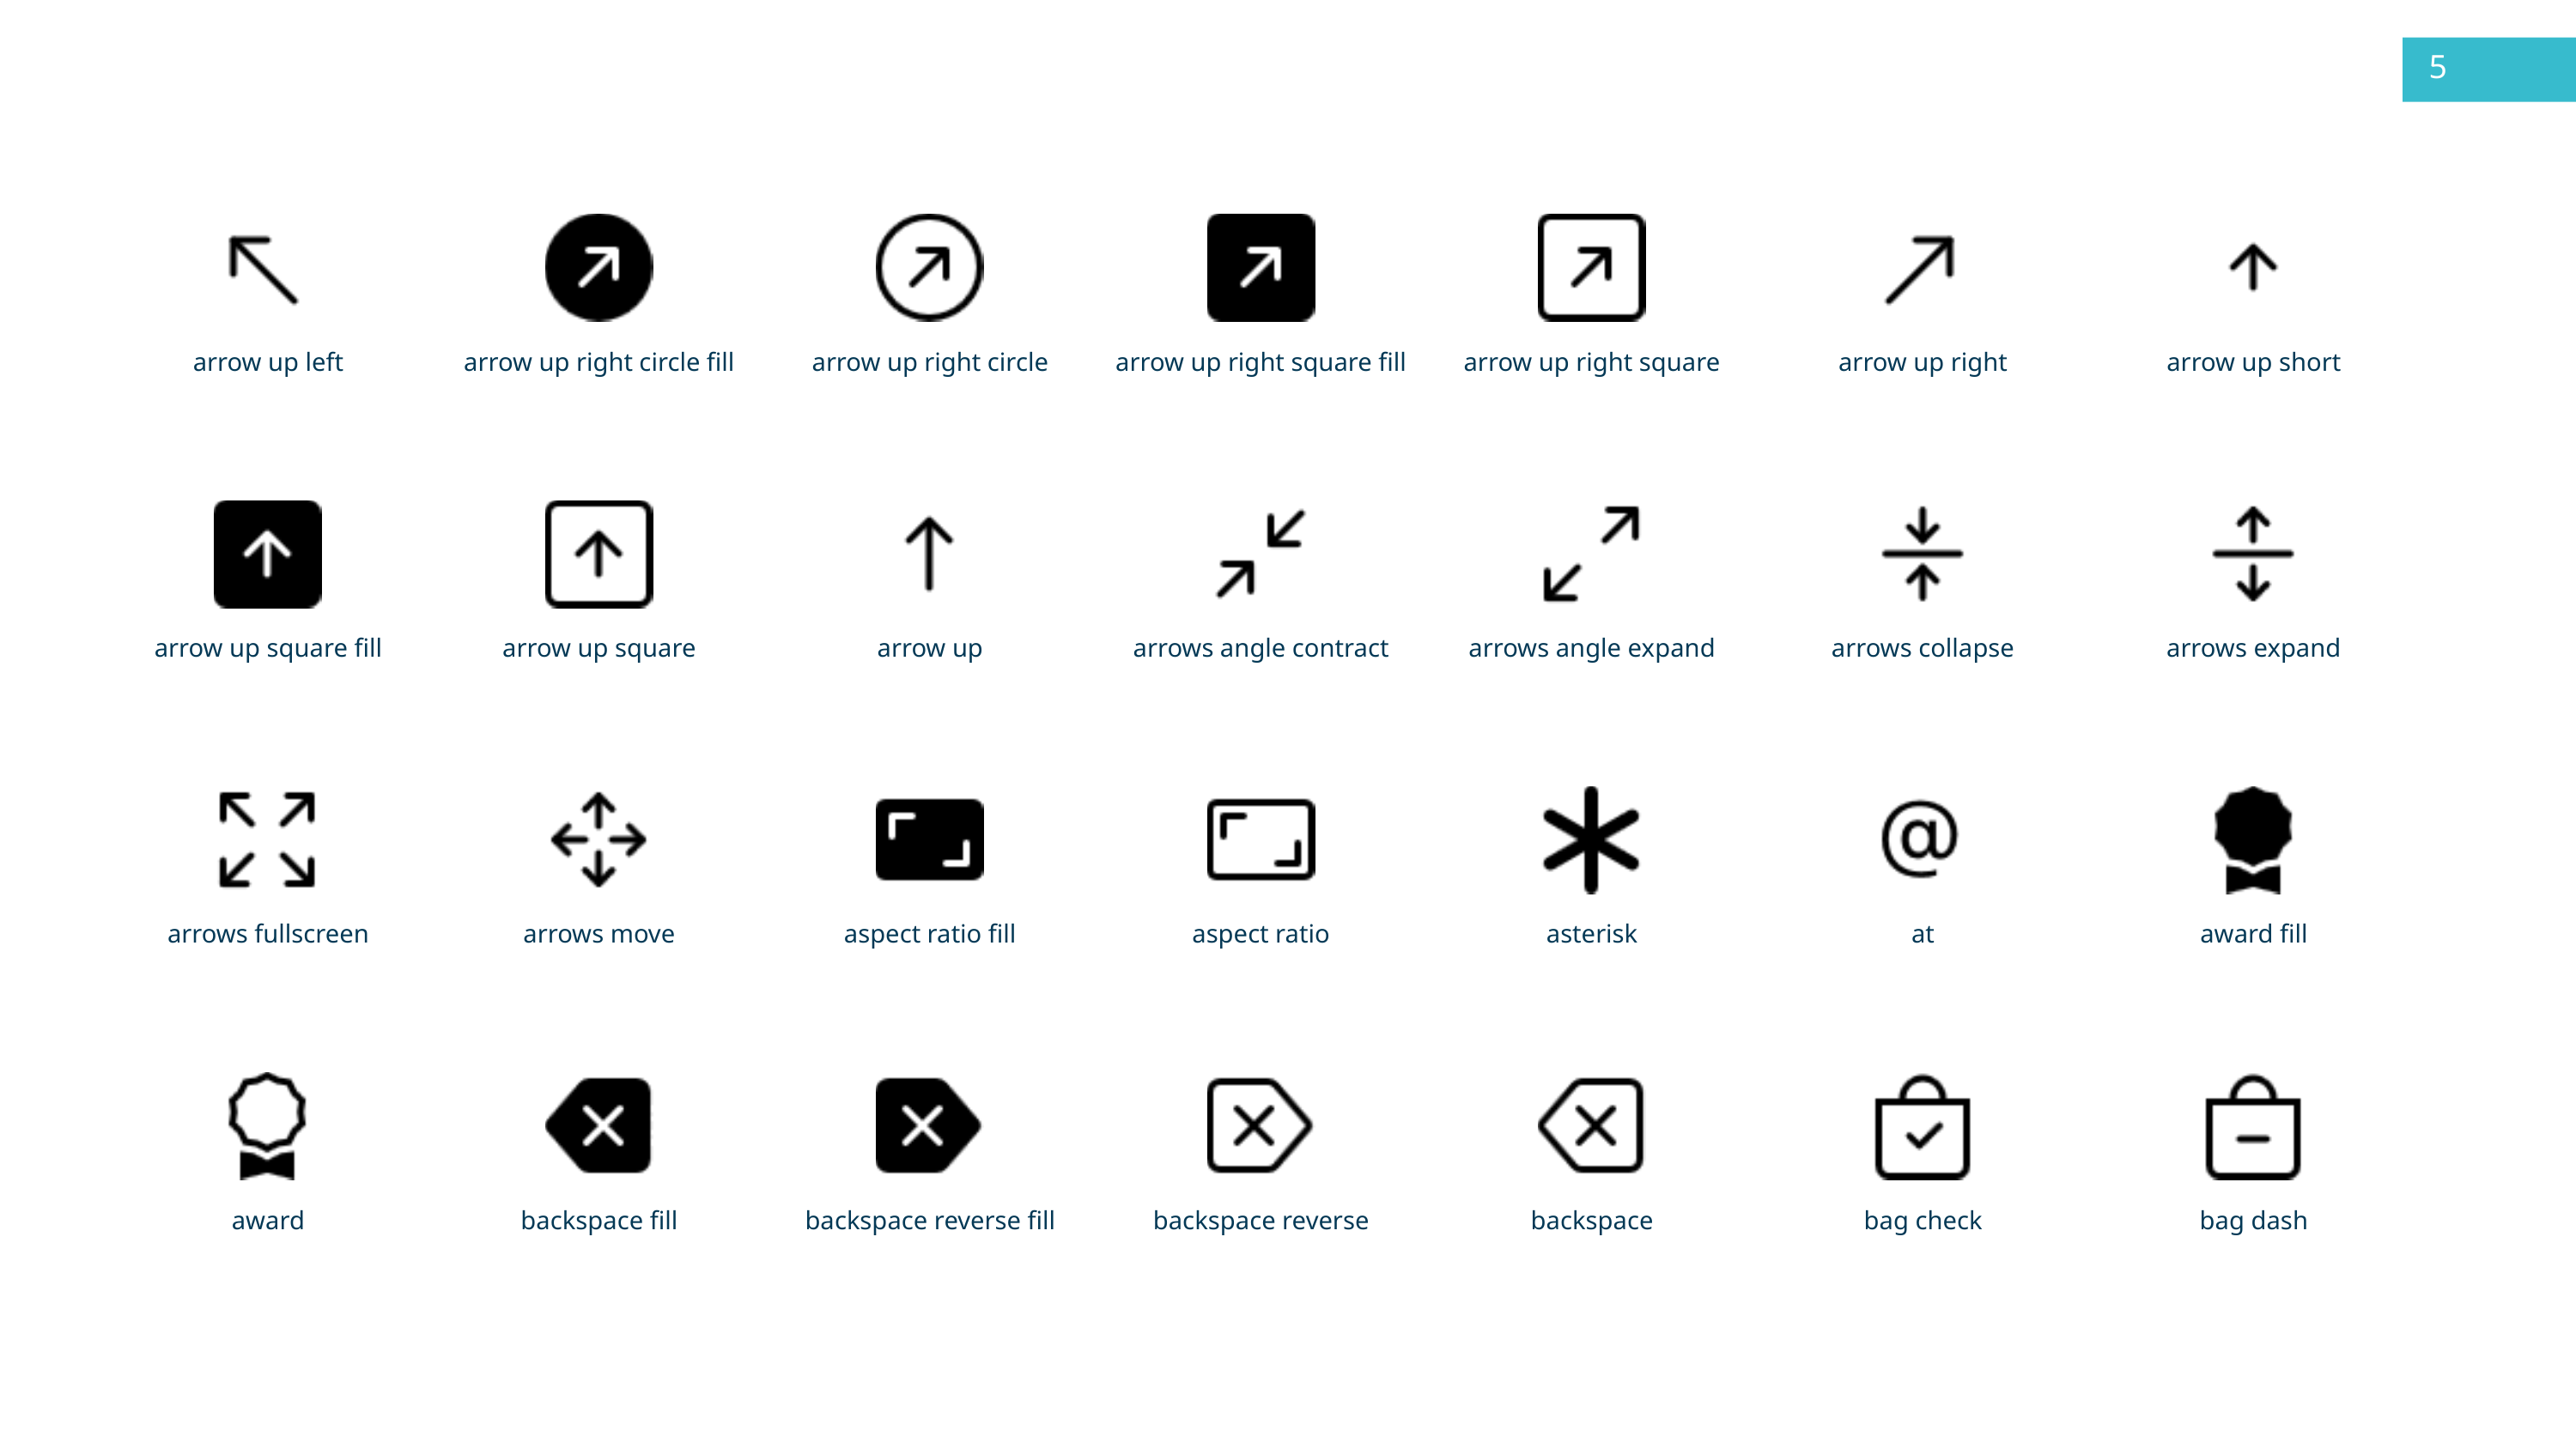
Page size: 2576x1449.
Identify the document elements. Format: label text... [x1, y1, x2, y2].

picture [214, 500, 323, 609]
picture [545, 786, 653, 894]
text_box asterisk [1413, 912, 1744, 955]
picture [1538, 786, 1646, 894]
picture [214, 1072, 323, 1181]
picture [1207, 214, 1315, 323]
text_box arrows angle contract [1082, 626, 1413, 669]
text_box aspect ratio fill [750, 912, 1082, 955]
picture [1538, 500, 1646, 609]
picture [1538, 214, 1646, 323]
picture [1538, 1072, 1646, 1181]
text_box award [89, 1197, 420, 1241]
text_box arrows angle expand [1413, 626, 1744, 669]
text_box arrows expand [2075, 626, 2433, 669]
picture [1207, 1072, 1315, 1181]
picture [1868, 1072, 1978, 1181]
picture [1868, 500, 1978, 609]
text_box arrow up right circle fill [420, 339, 750, 383]
text_box arrow up right [1744, 339, 2075, 383]
picture [876, 500, 985, 609]
picture [876, 1072, 985, 1181]
picture [2200, 1072, 2308, 1181]
text_box bag check [1744, 1197, 2075, 1241]
text_box bag dash [2075, 1197, 2433, 1241]
picture [1868, 786, 1978, 894]
text_box arrow up right square [1413, 339, 1744, 383]
picture [2200, 214, 2308, 323]
text_box arrow up square fill [89, 626, 420, 669]
text_box arrows move [420, 912, 750, 955]
picture [876, 786, 985, 894]
picture [1868, 214, 1978, 323]
picture [2200, 500, 2308, 609]
picture [876, 214, 985, 323]
text_box aspect ratio [1082, 912, 1413, 955]
text_box arrow up square [420, 626, 750, 669]
picture [1207, 500, 1315, 609]
text_box at [1744, 912, 2075, 955]
text_box arrow up [750, 626, 1082, 669]
text_box arrows collapse [1744, 626, 2075, 669]
text_box backspace [1413, 1197, 1744, 1241]
slide_number 5 [2415, 35, 2502, 100]
text_box backspace reverse fill [750, 1197, 1082, 1241]
picture [214, 214, 323, 323]
picture [545, 214, 653, 323]
text_box arrow up right circle [750, 339, 1082, 383]
picture [1207, 786, 1315, 894]
text_box arrow up left [89, 339, 420, 383]
text_box arrows fullscreen [89, 912, 420, 955]
picture [214, 786, 323, 894]
picture [545, 500, 653, 609]
picture [545, 1072, 653, 1181]
text_box backspace reverse [1082, 1197, 1413, 1241]
text_box arrow up short [2075, 339, 2433, 383]
text_box arrow up right square fill [1082, 339, 1413, 383]
text_box award fill [2075, 912, 2433, 955]
picture [2200, 786, 2308, 894]
text_box backspace fill [420, 1197, 750, 1241]
